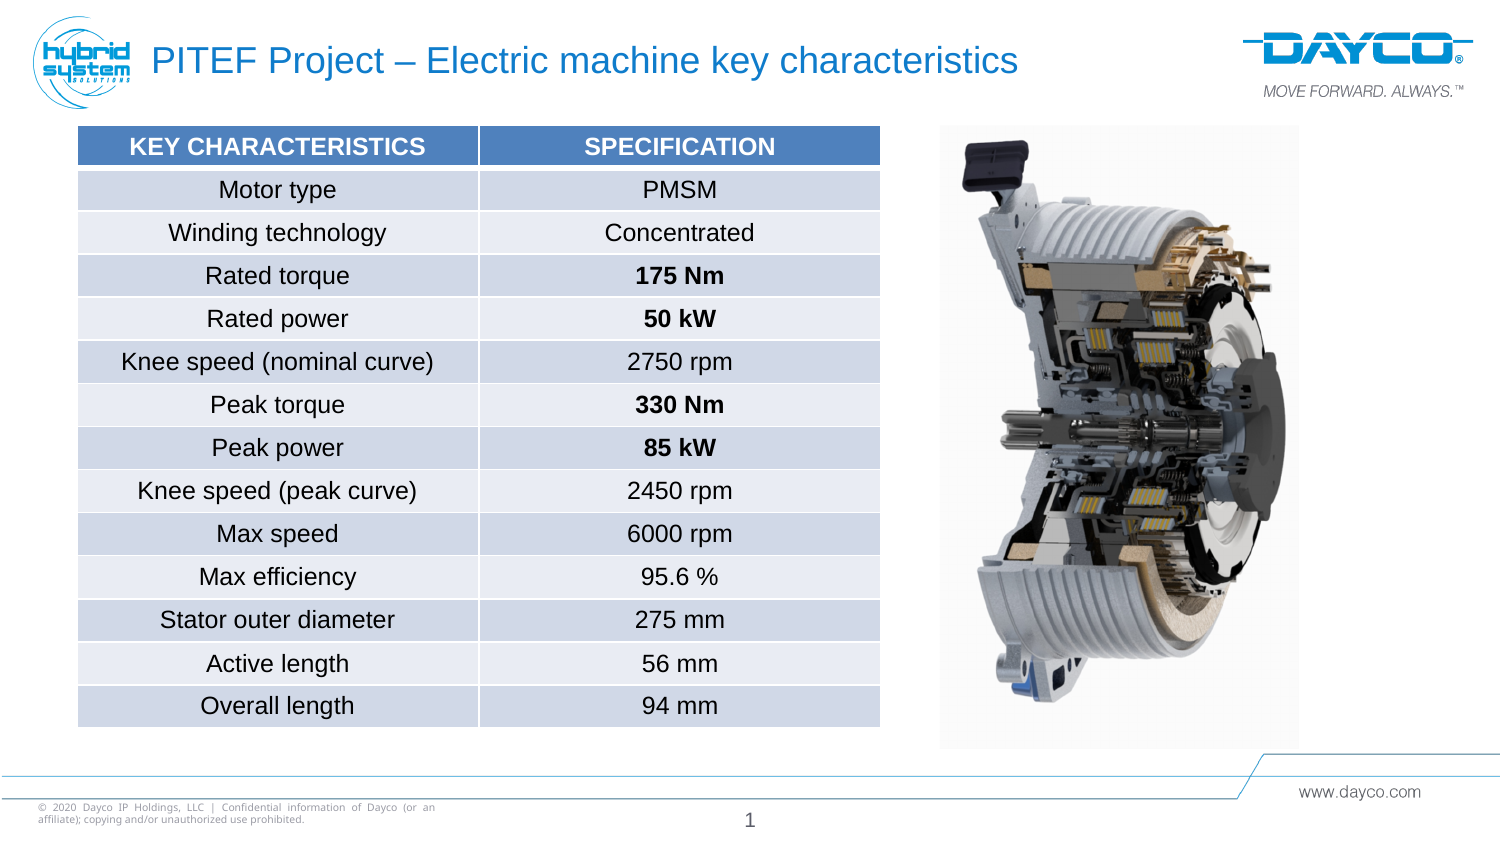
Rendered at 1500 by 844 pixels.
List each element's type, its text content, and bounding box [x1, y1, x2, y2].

table_cell PMSM [480, 171, 880, 210]
table_cell 330 Nm [480, 384, 807, 426]
table_cell Knee speed (nominal curve) [78, 341, 478, 383]
table_cell Active length [78, 643, 478, 684]
picture [30, 14, 133, 111]
table_cell Knee speed (peak curve) [78, 470, 478, 512]
text_box PITEF Project – Electric machine key characteristics [143, 28, 1099, 89]
table_cell 94 mm [480, 686, 880, 727]
table_cell Stator outer diameter [78, 600, 478, 641]
table_cell 6000 rpm [480, 513, 807, 555]
slide_number 1 [618, 796, 882, 842]
table_cell 56 mm [480, 643, 880, 684]
table_cell Concentrated [480, 212, 880, 253]
table_cell 175 Nm [480, 255, 880, 296]
table_cell 2750 rpm [480, 341, 807, 383]
table_cell Rated torque [78, 255, 478, 296]
table_cell 2450 rpm [480, 470, 807, 512]
table_cell Max speed [78, 513, 478, 555]
table_cell Peak torque [78, 384, 478, 426]
table_cell 275 mm [480, 600, 880, 641]
table_cell Winding technology [78, 212, 478, 253]
table_cell Rated power [78, 298, 478, 339]
table_cell Overall length [78, 686, 478, 727]
table_cell Motor type [78, 171, 478, 210]
table_cell Max efficiency [78, 556, 478, 598]
table_cell 85 kW [480, 427, 807, 469]
table_cell 95.6 % [480, 556, 807, 598]
table_cell Peak power [78, 427, 478, 469]
table_header SPECIFICATION [480, 126, 880, 165]
picture [1, 0, 1500, 844]
table_header KEY CHARACTERISTICS [78, 126, 478, 165]
table_cell 50 kW [480, 298, 807, 339]
